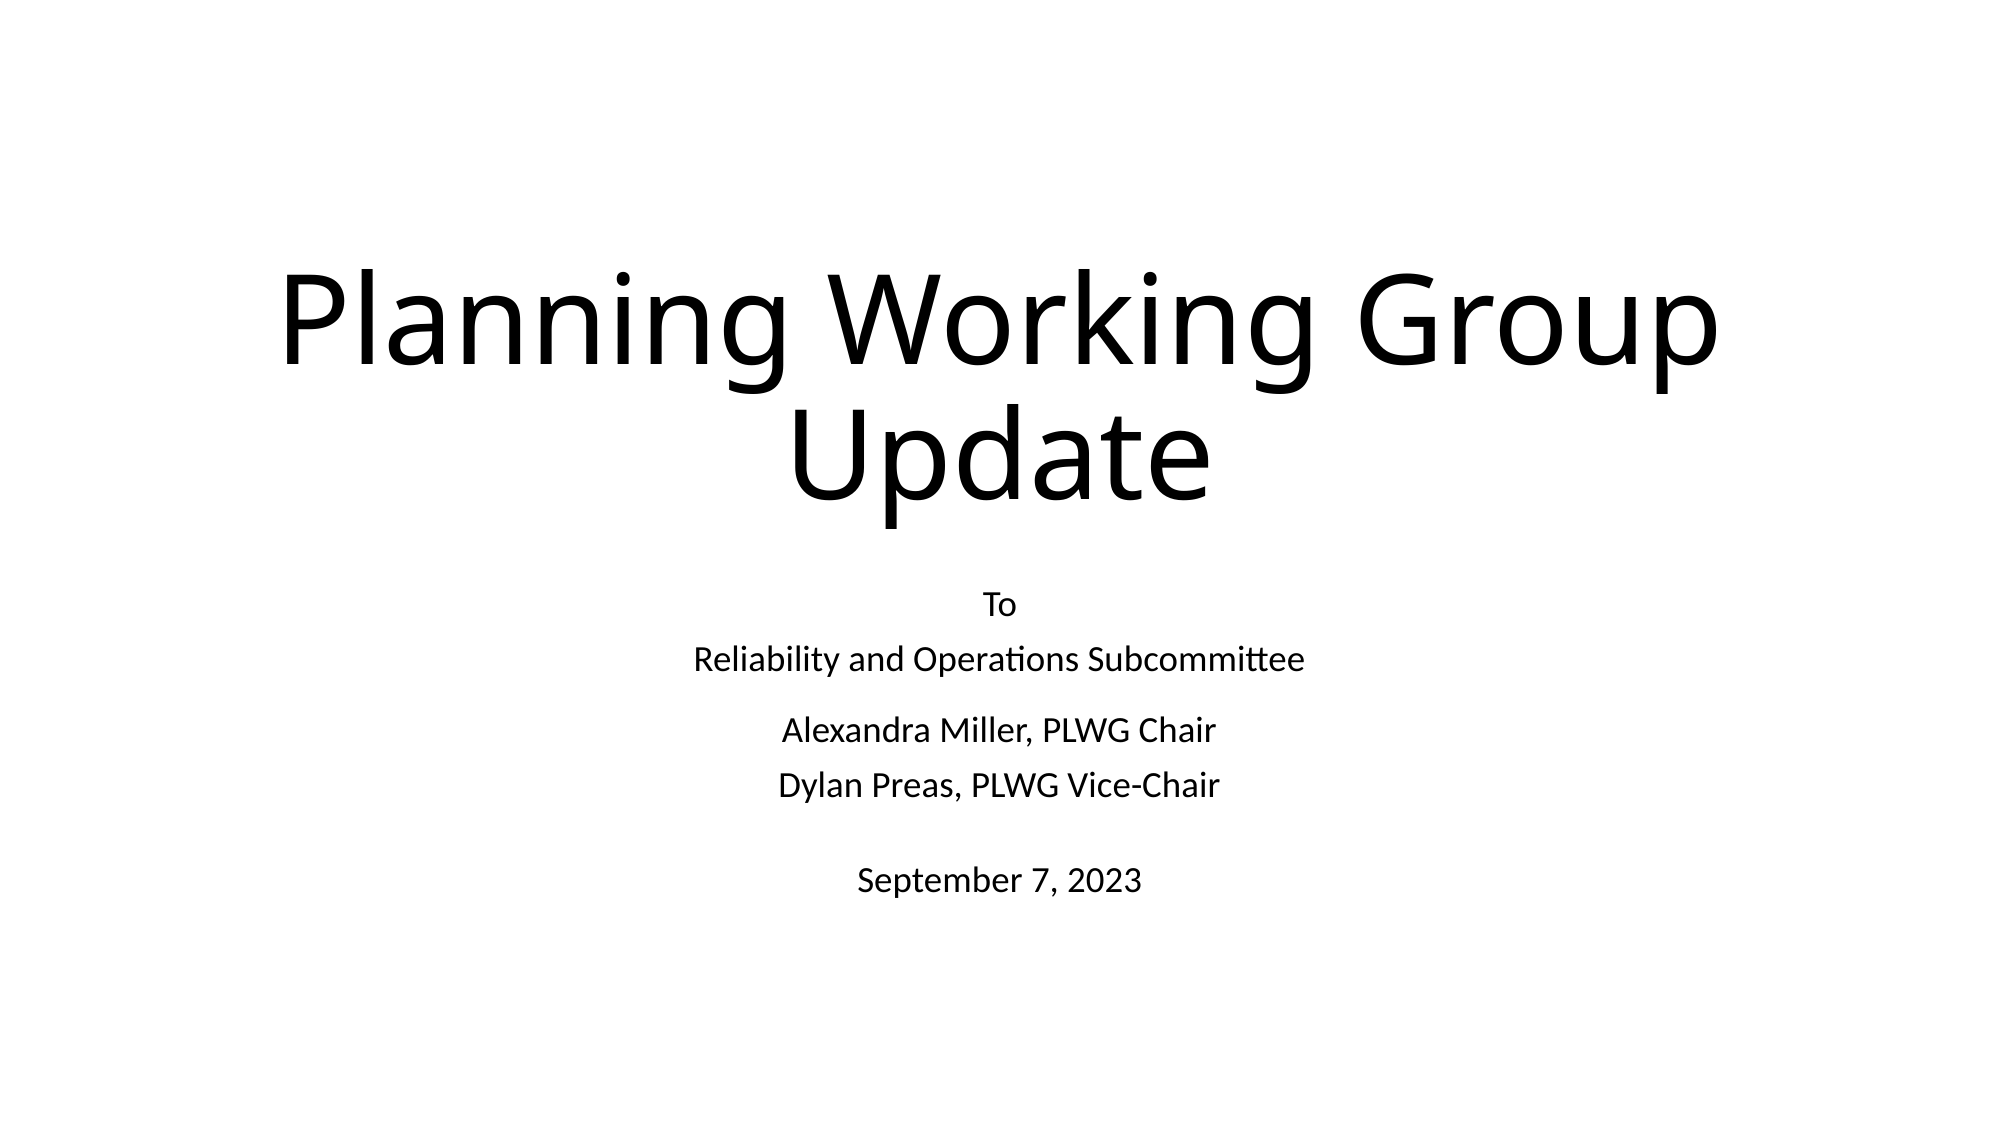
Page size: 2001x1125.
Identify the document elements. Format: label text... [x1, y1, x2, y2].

subtitle To Reliability and Operations Subcommittee Alexandra Miller, PLWG Chair Dylan Preas, PLWG Vice-Chair September 7, 2023 [249, 577, 1750, 911]
title Planning Working Group Update [249, 142, 1750, 535]
